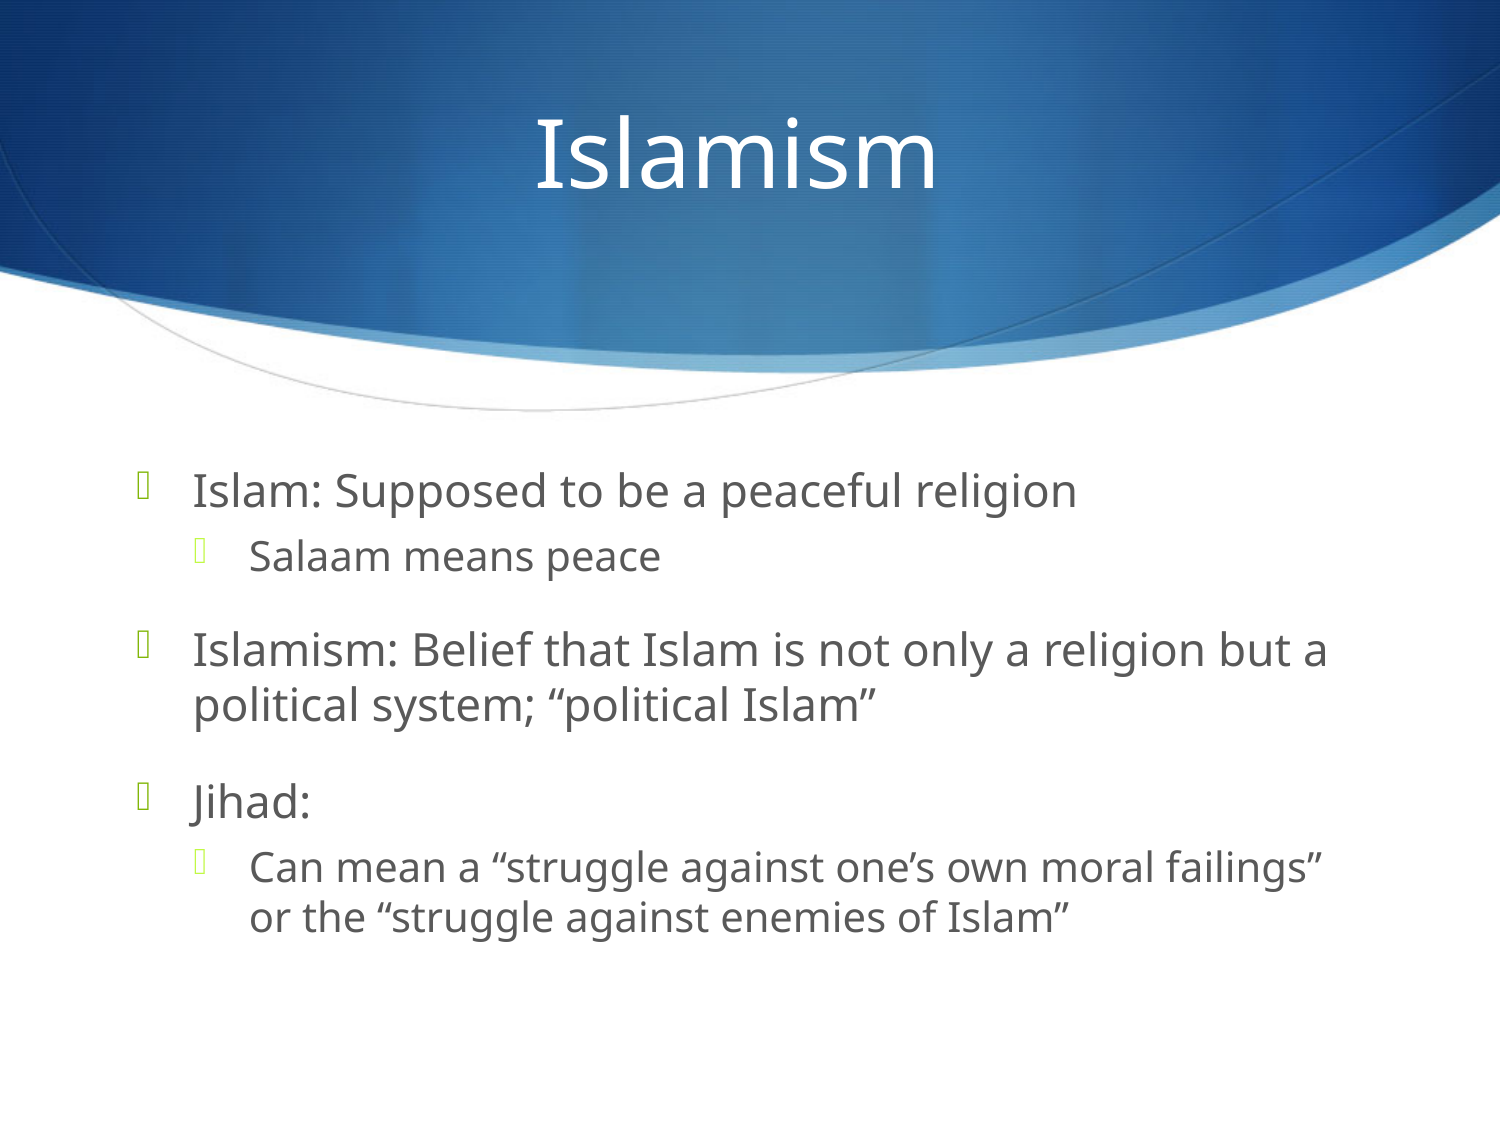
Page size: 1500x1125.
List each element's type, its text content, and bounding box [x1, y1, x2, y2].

list Islam: Supposed to be a peaceful religion Salaam means peace Islamism: Belief that Islam is not only a religion but a political system; “political Islam” Jihad: Can mean a “struggle against one’s own moral failings” or the “struggle against enemies of Islam” [121, 454, 1379, 991]
picture [0, 0, 1500, 1125]
title Islamism [75, 56, 1425, 245]
